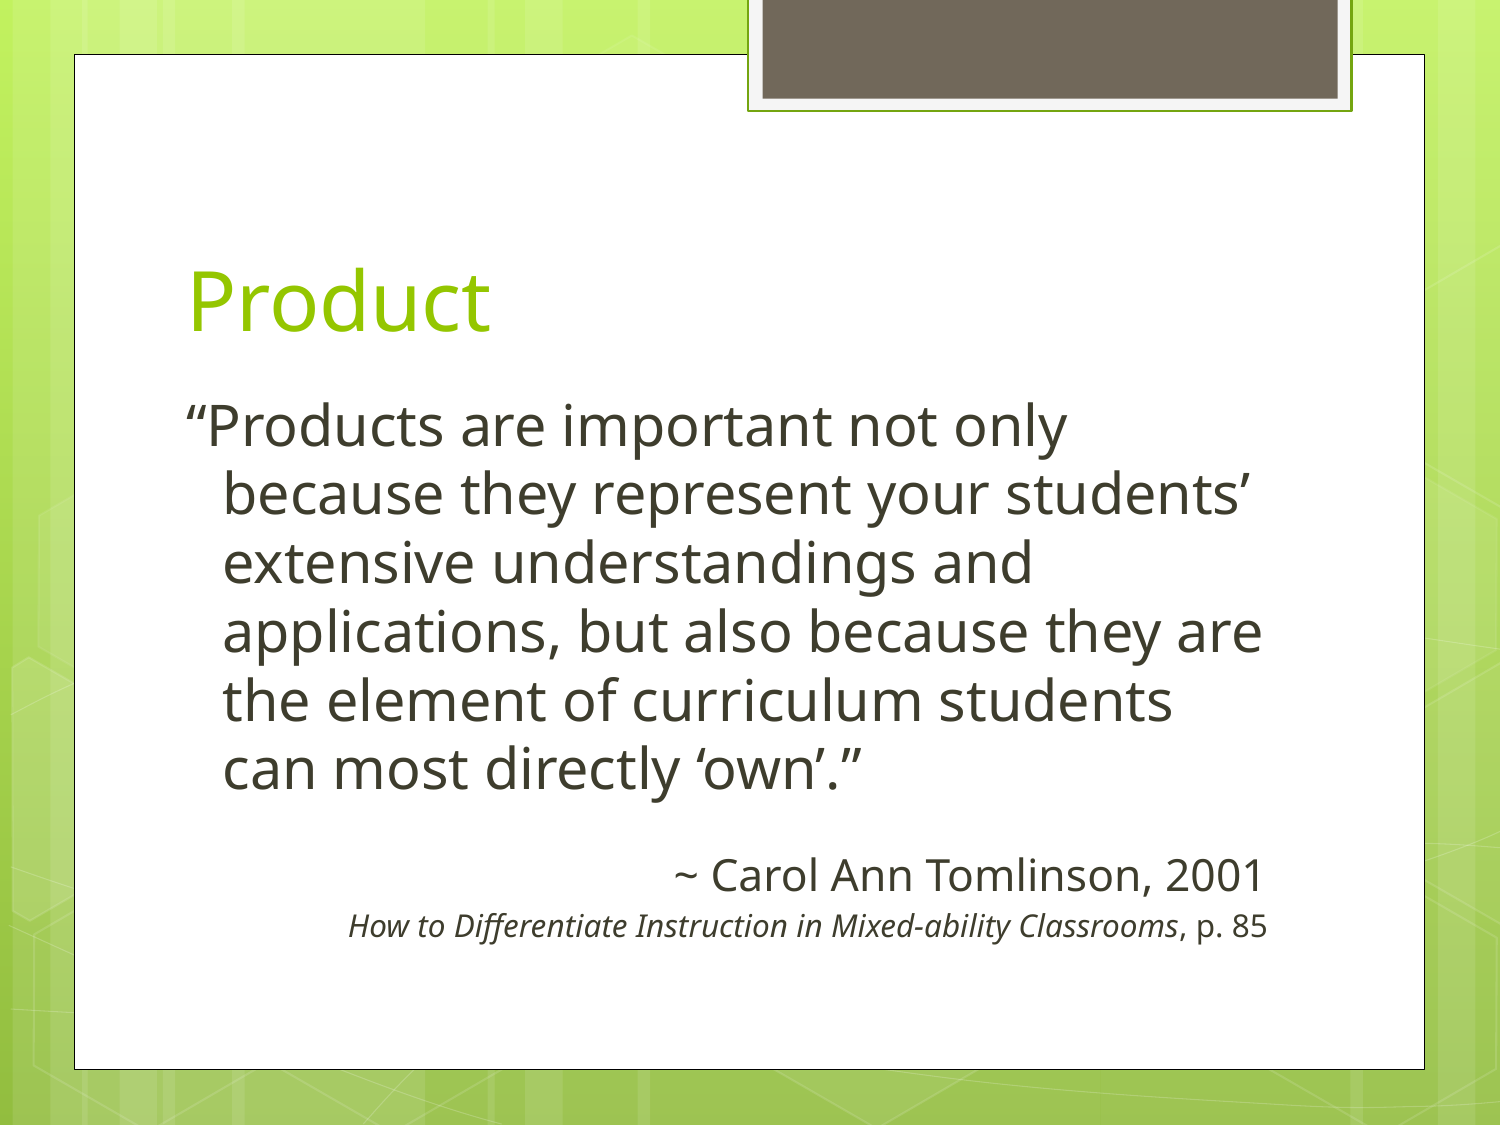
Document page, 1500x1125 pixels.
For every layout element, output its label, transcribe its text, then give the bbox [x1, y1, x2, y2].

list “Products are important not only because they represent your students’ extensive understandings and applications, but also because they are the element of curriculum students can most directly ‘own’.” ~ Carol Ann Tomlinson, 2001 How to Differentiate Instruction in Mixed-ability Classrooms, p. 85 [171, 381, 1283, 957]
title Product [171, 168, 1324, 357]
